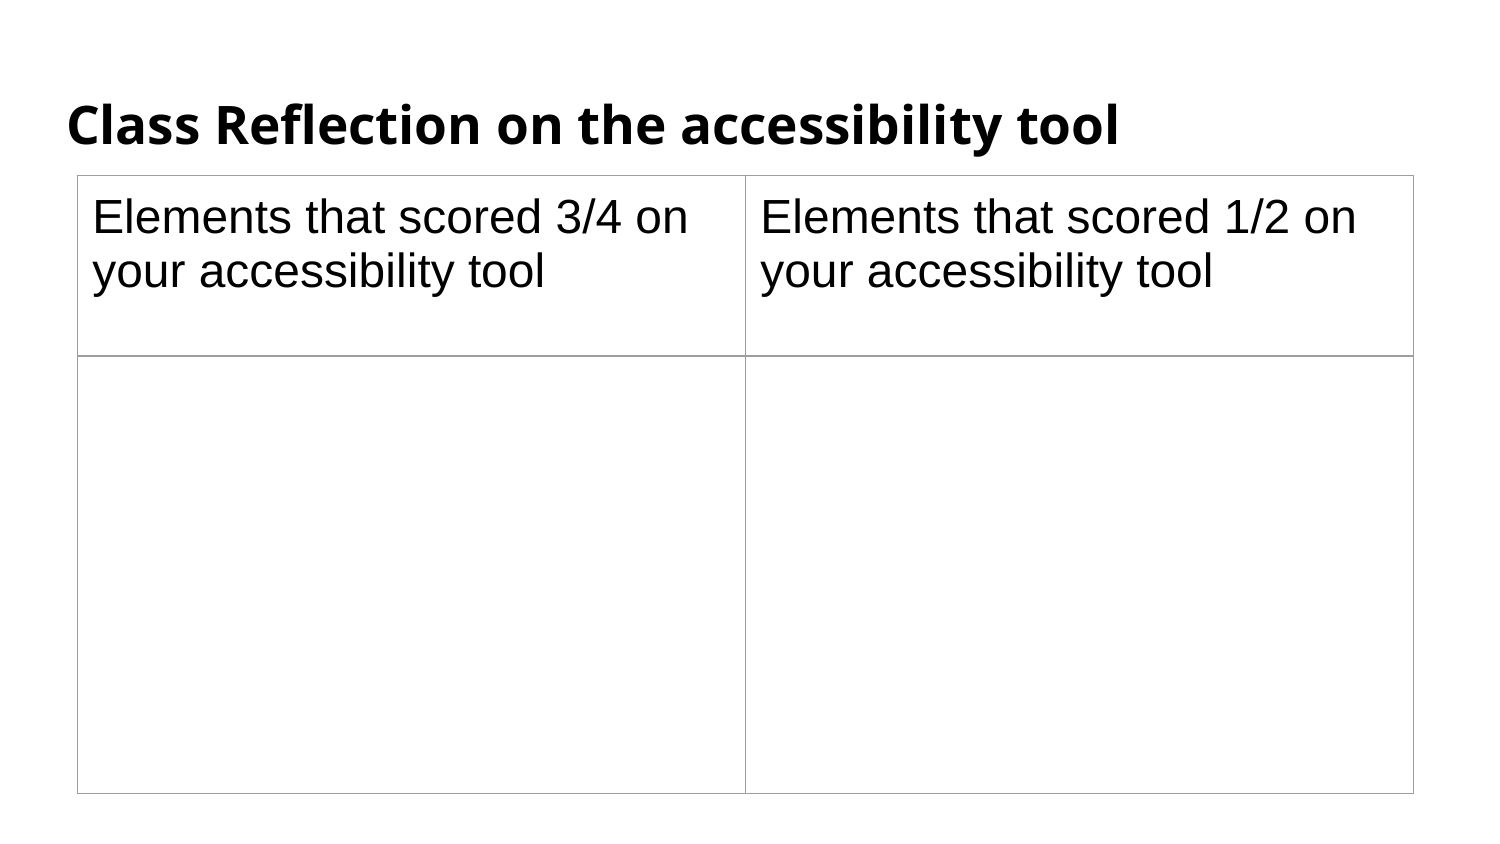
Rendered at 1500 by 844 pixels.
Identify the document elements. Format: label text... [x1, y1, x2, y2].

table_cell [746, 357, 1413, 793]
table_cell [78, 357, 745, 793]
table_header Elements that scored 1/2 on your accessibility tool [746, 176, 1413, 355]
title Class Reflection on the accessibility tool [51, 72, 1449, 176]
table_header Elements that scored 3/4 on your accessibility tool [78, 176, 745, 355]
